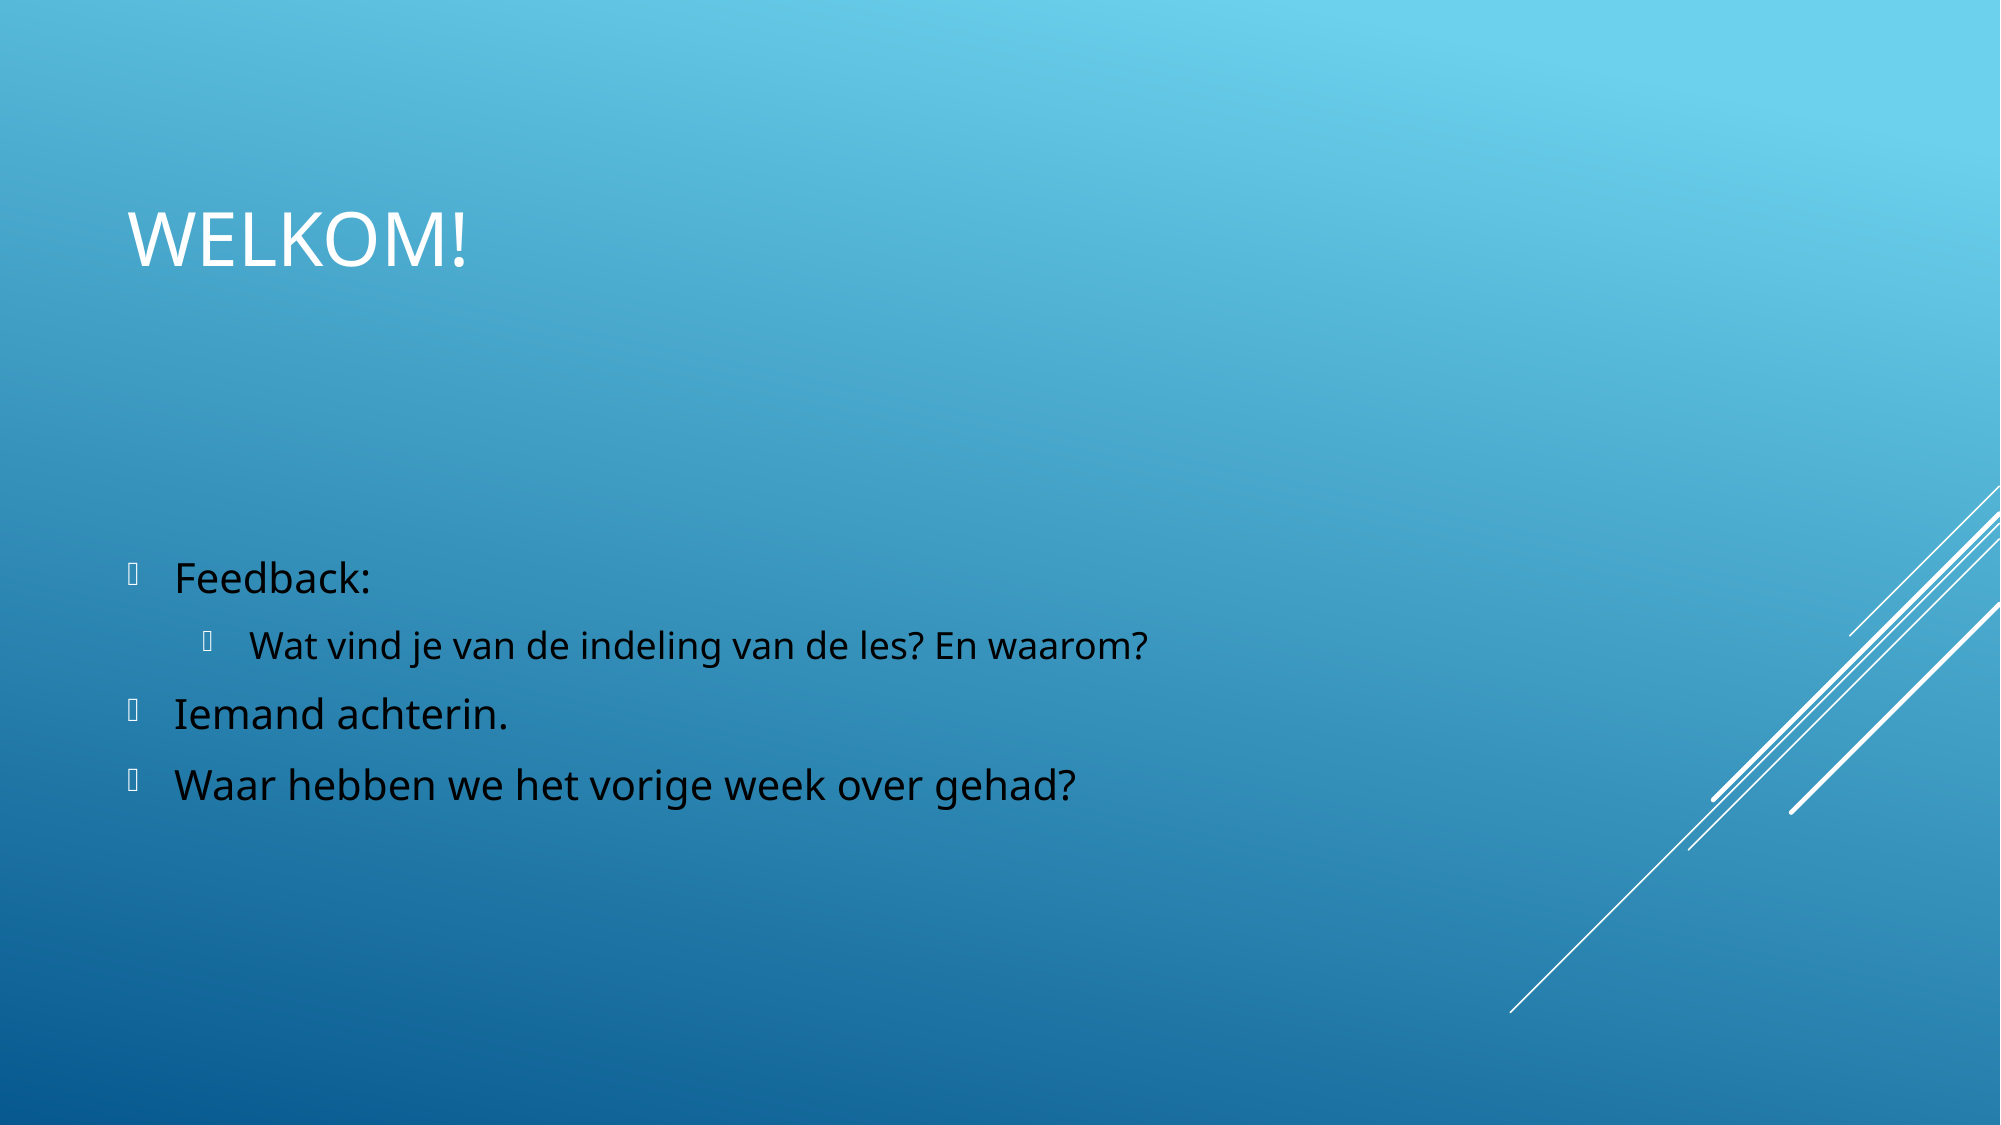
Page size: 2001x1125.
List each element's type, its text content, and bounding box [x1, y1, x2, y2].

title Welkom! [112, 112, 1513, 360]
list Feedback: Wat vind je van de indeling van de les? En waarom? Iemand achterin. Waar hebben we het vorige week over gehad? [112, 384, 1513, 978]
